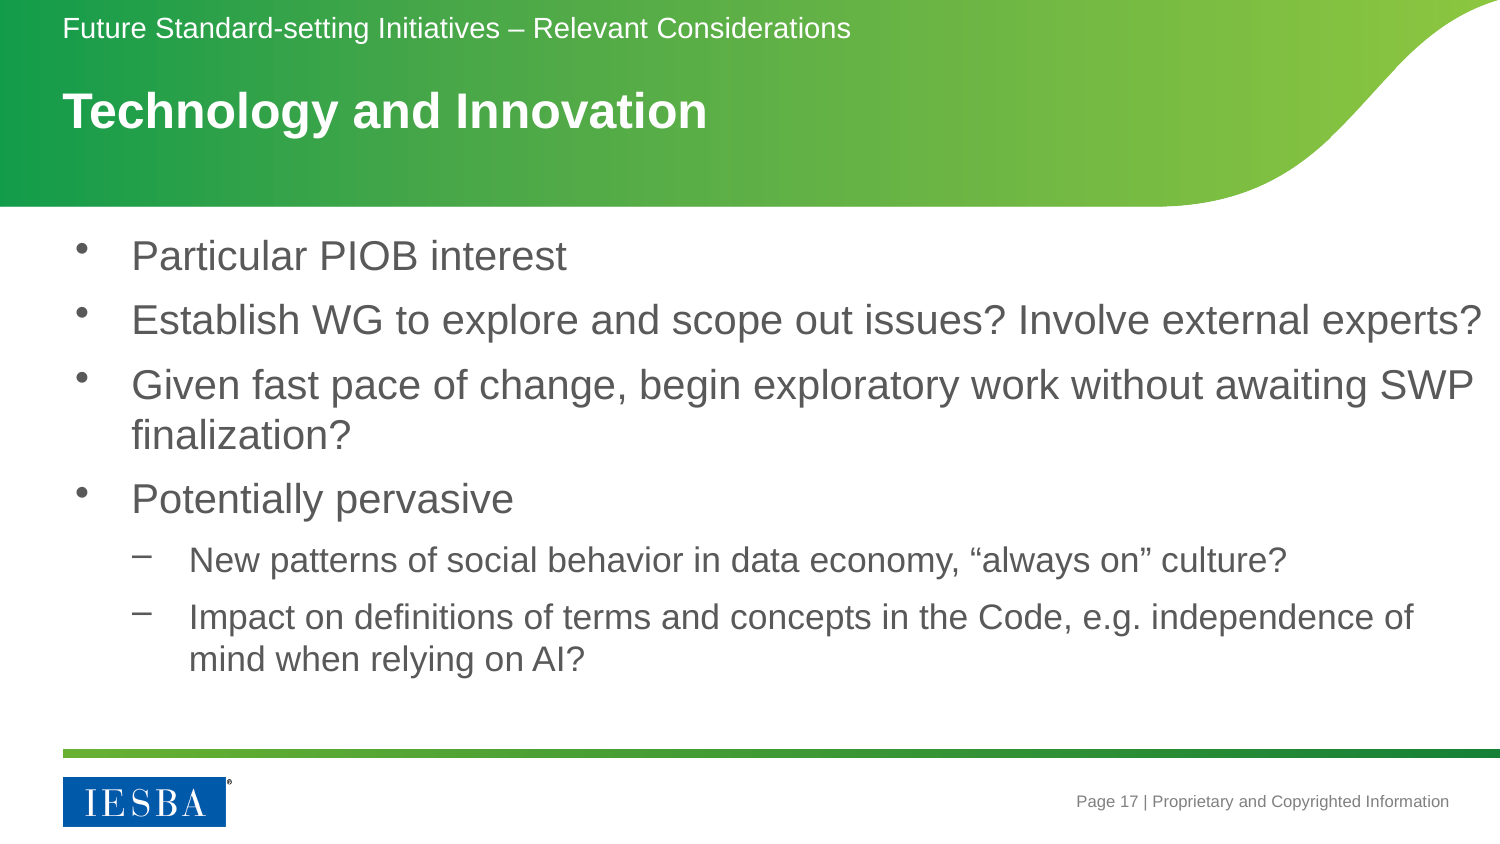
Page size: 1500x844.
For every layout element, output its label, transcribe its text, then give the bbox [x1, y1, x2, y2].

subtitle Future Standard-setting Initiatives – Relevant Considerations [62, 9, 925, 60]
title Technology and Innovation [62, 75, 1300, 142]
picture [0, 0, 1500, 207]
list Particular PIOB interest Establish WG to explore and scope out issues? Involve external experts? Given fast pace of change, begin exploratory work without awaiting SWP finalization? Potentially pervasive New patterns of social behavior in data economy, “always on” culture? Impact on definitions of terms and concepts in the Code, e.g. independence of mind when relying on AI? [60, 220, 1500, 747]
picture [63, 777, 232, 827]
